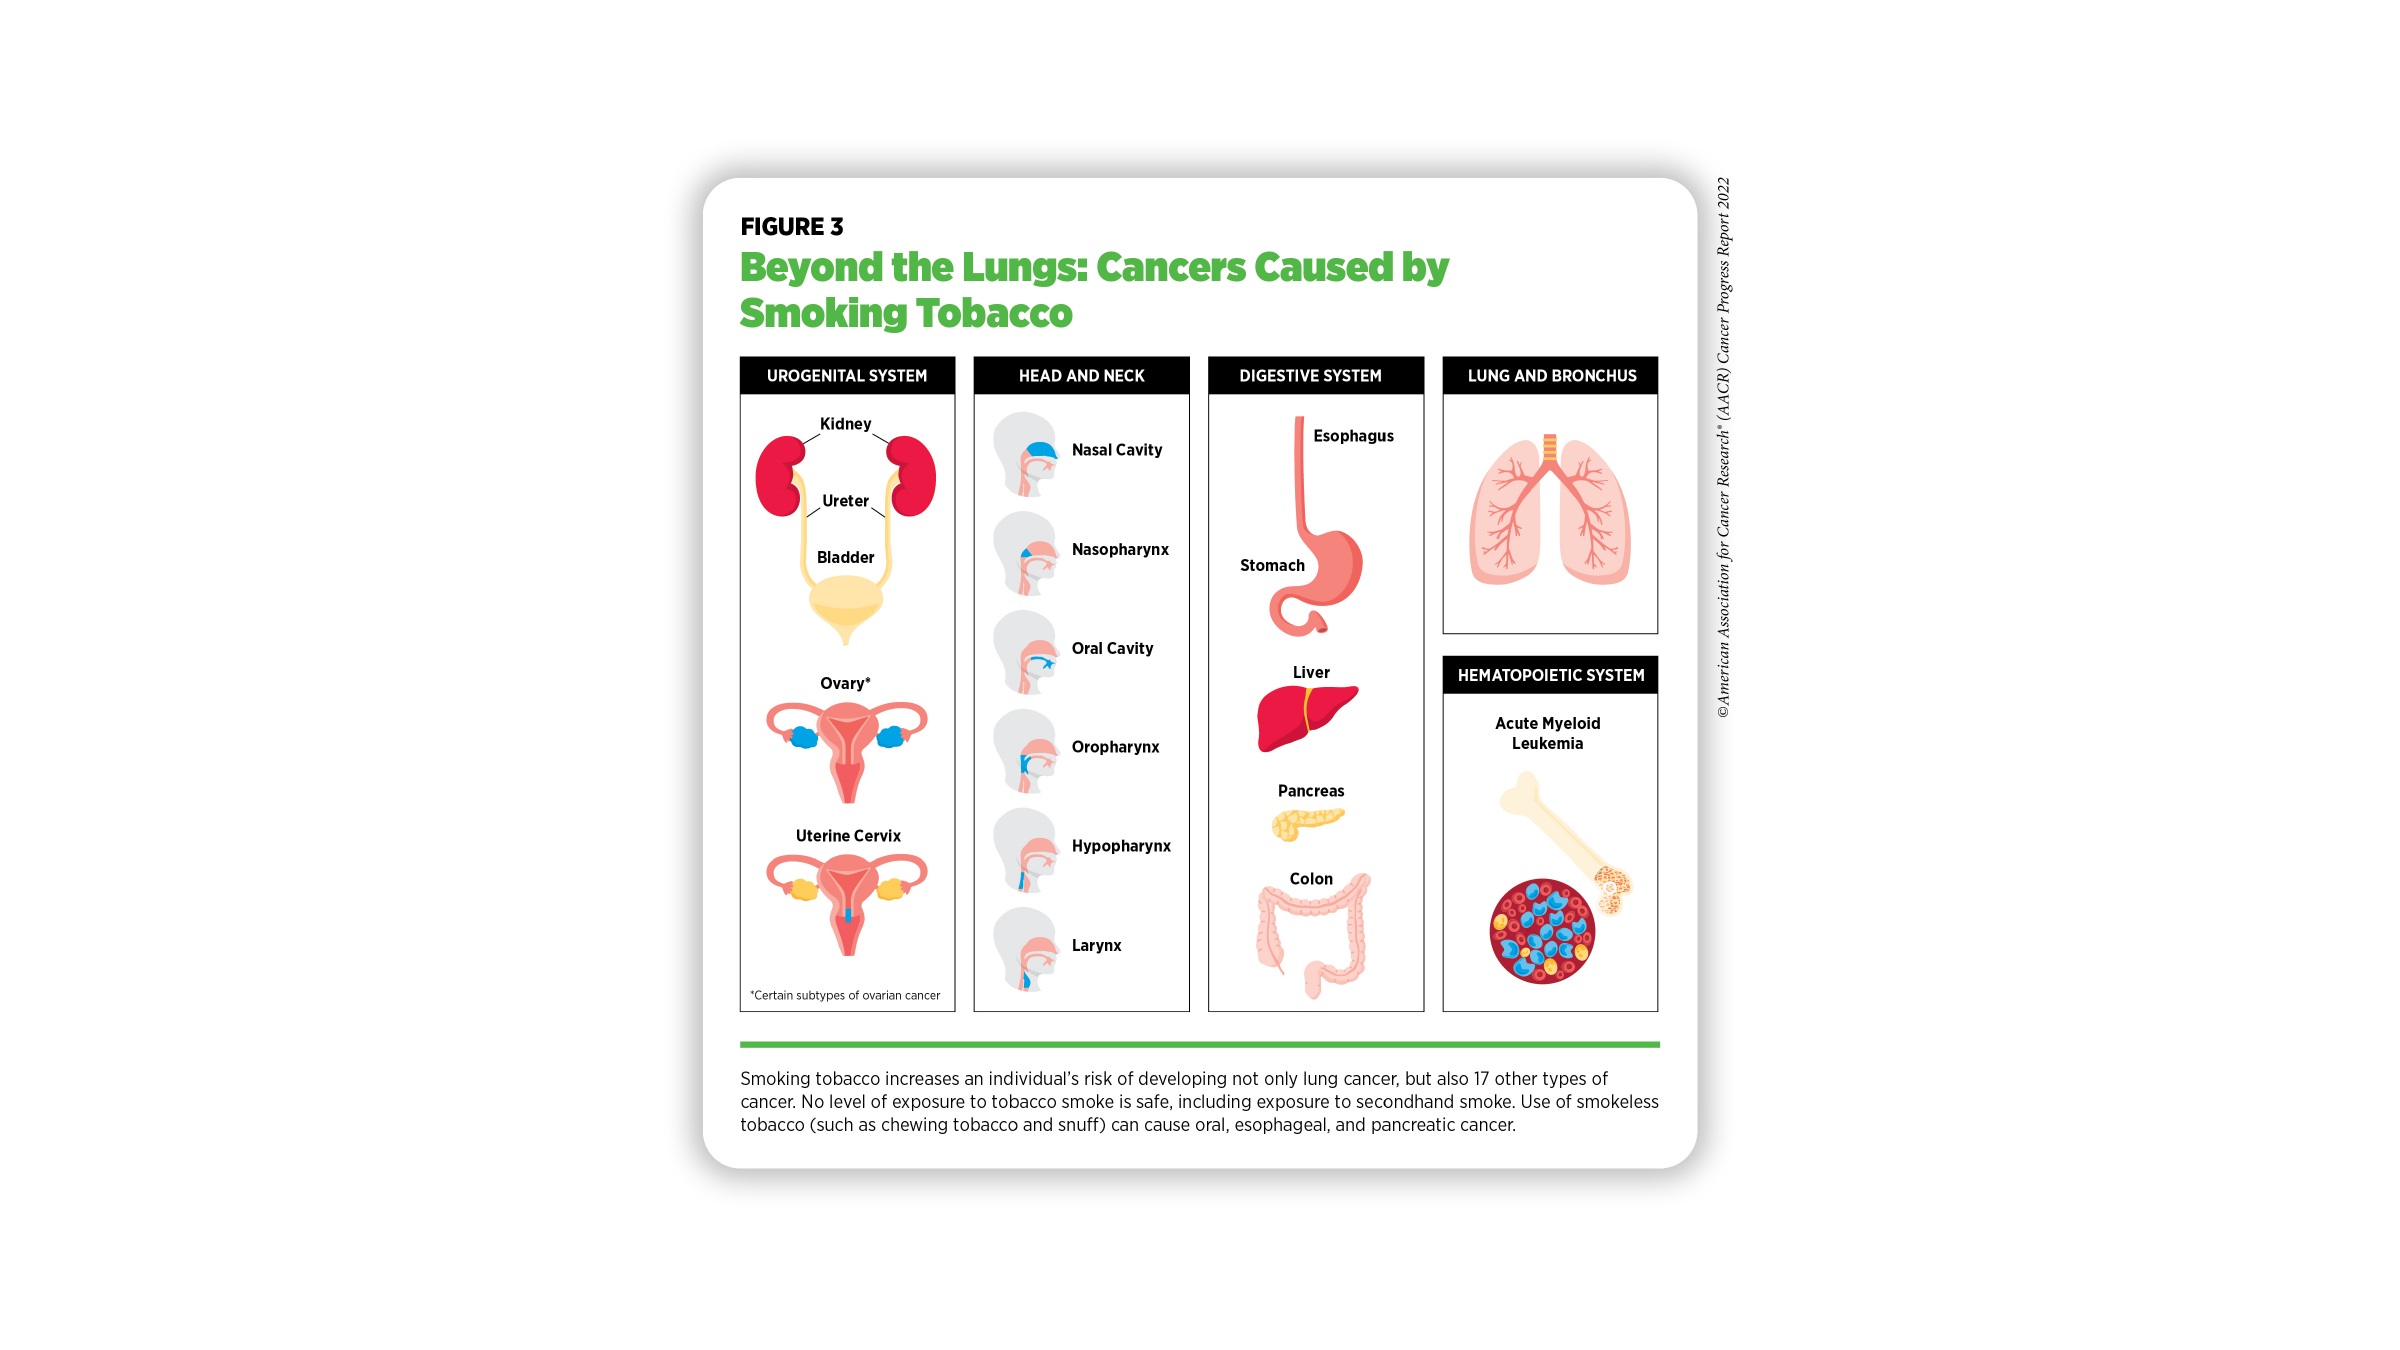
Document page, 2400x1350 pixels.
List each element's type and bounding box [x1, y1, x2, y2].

picture [646, 121, 1754, 1229]
